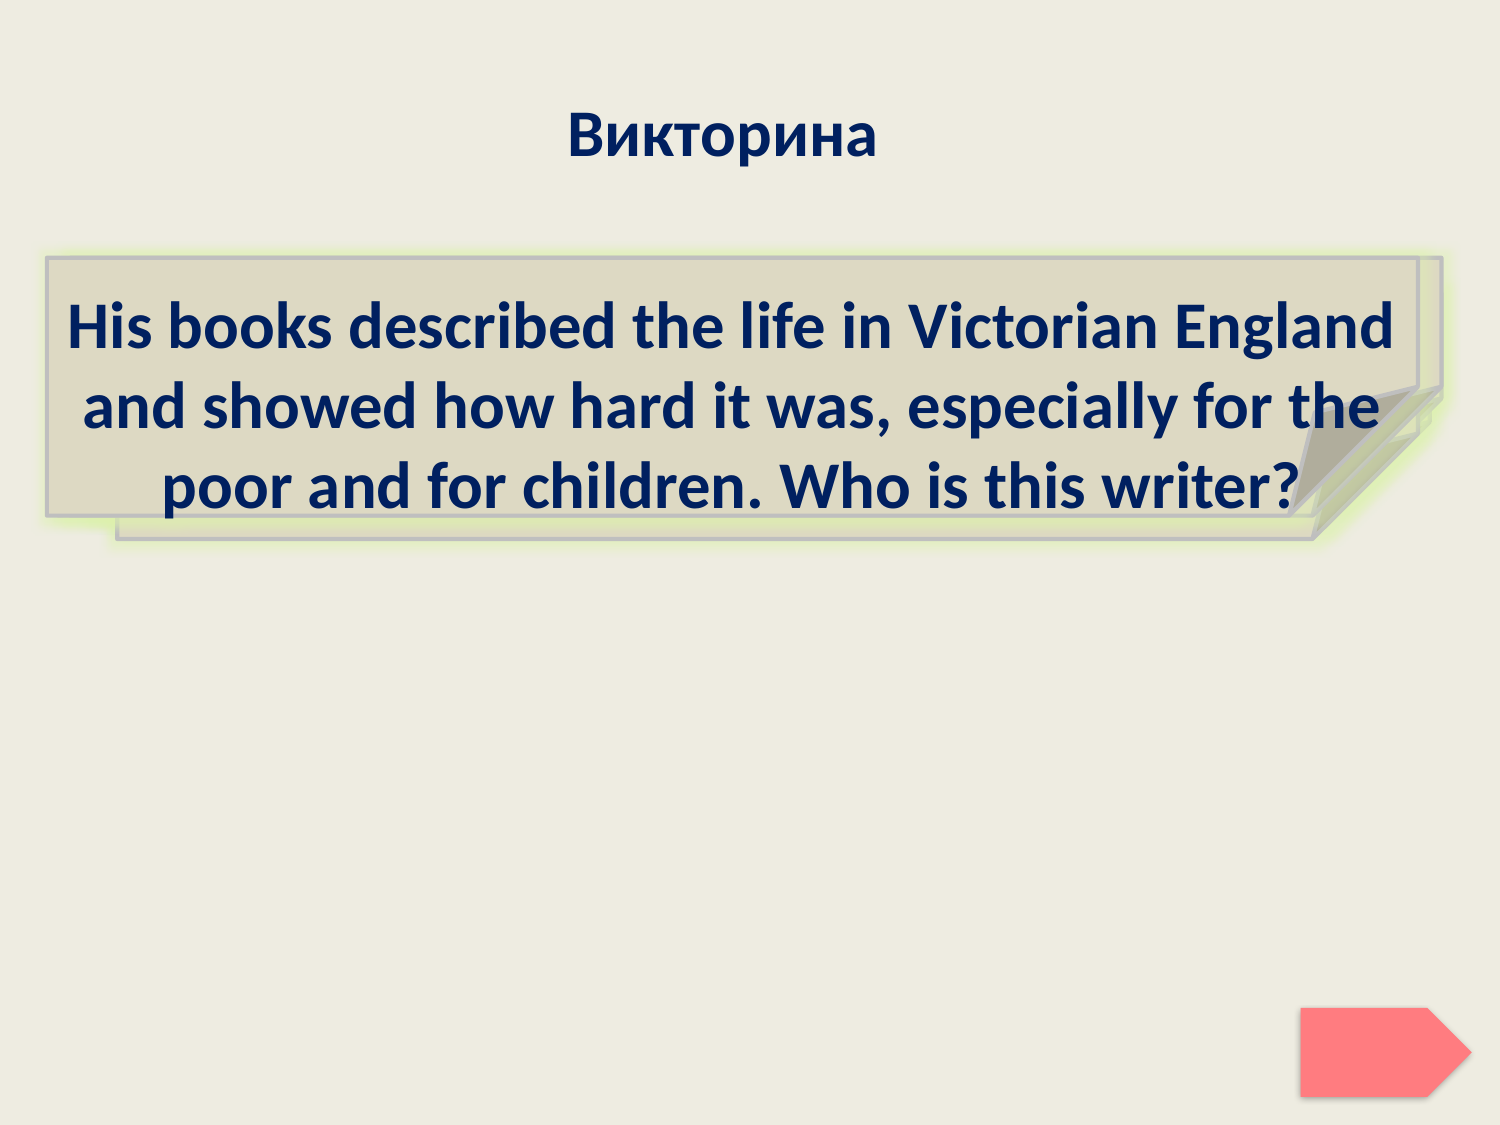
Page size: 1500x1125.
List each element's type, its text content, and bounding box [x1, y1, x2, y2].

text_box Викторина [552, 81, 894, 177]
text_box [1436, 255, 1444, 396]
text_box [1300, 1007, 1472, 1097]
text_box What have you known about Oscar Wilde ? [115, 533, 1322, 542]
text_box His books described the life in Victorian England and showed how hard it was, especially for the poor and for children. Who is this writer? [44, 255, 1421, 518]
